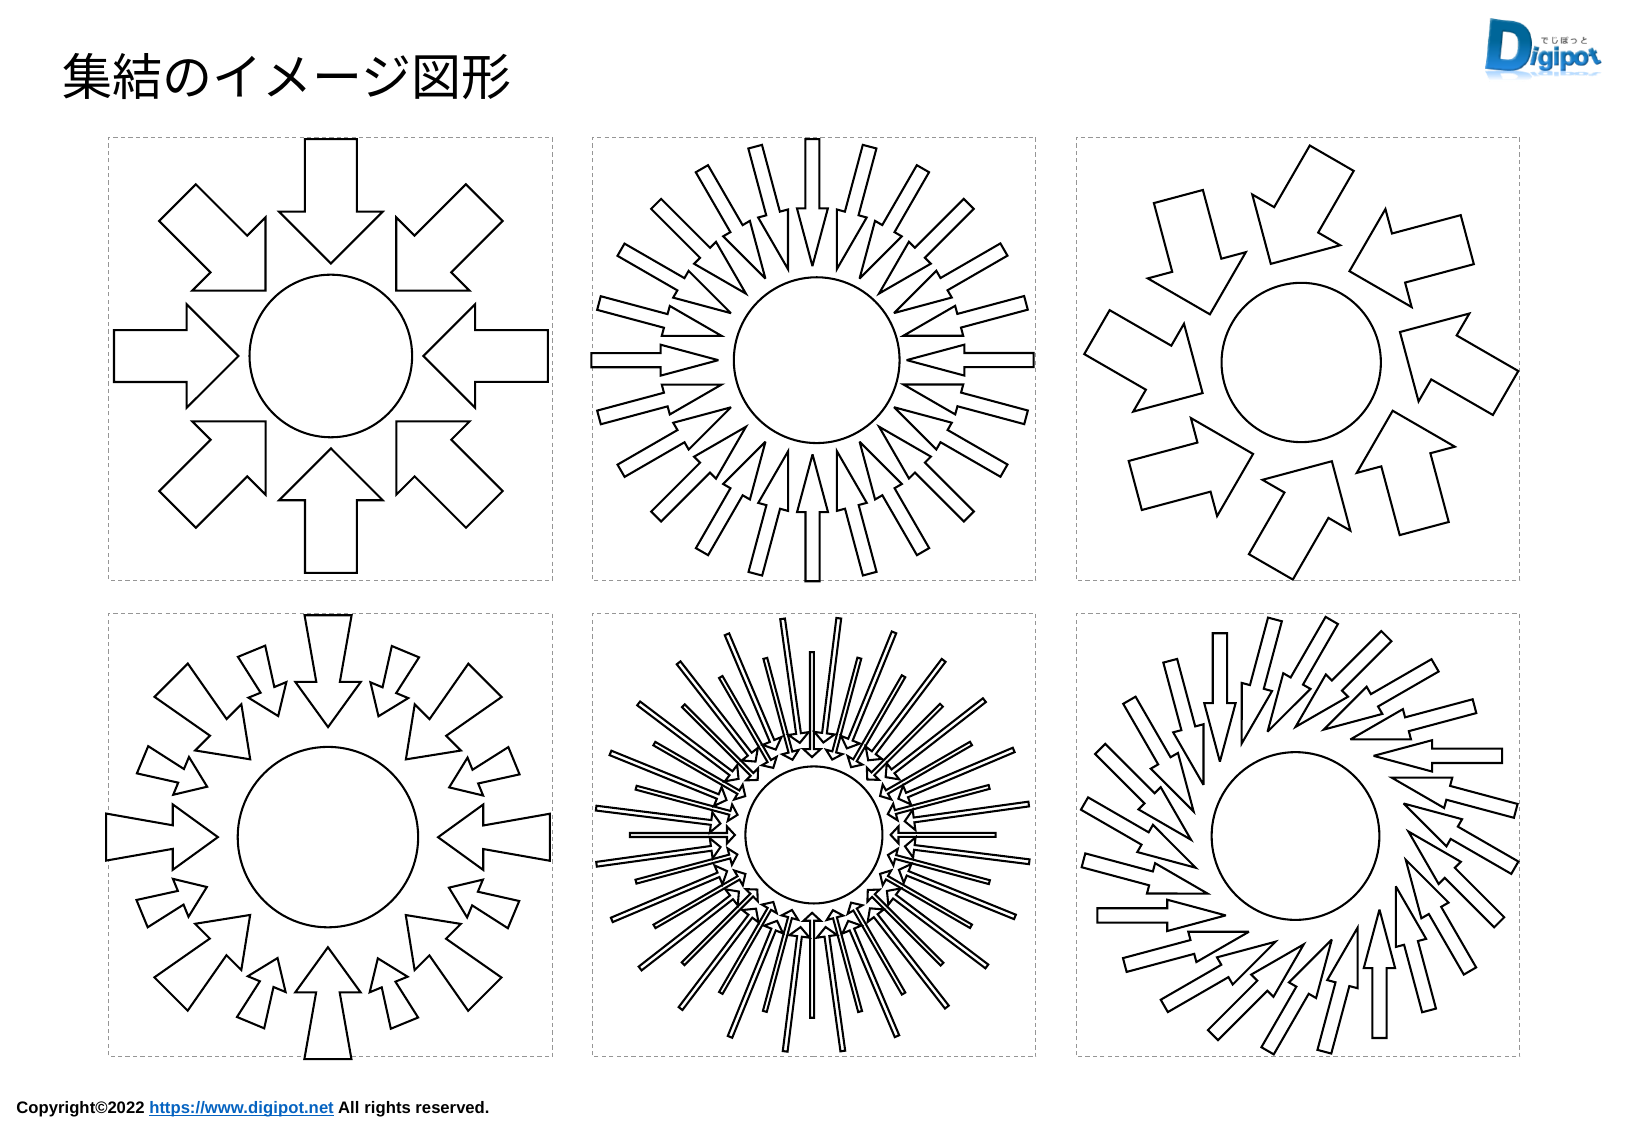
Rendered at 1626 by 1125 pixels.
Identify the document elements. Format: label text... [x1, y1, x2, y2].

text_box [594, 616, 1031, 1054]
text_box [591, 139, 1034, 582]
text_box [113, 139, 548, 573]
text_box 集結のイメージ図形 [48, 38, 527, 113]
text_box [1088, 150, 1514, 575]
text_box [1075, 611, 1524, 1060]
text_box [106, 615, 550, 1060]
picture [1485, 18, 1602, 82]
